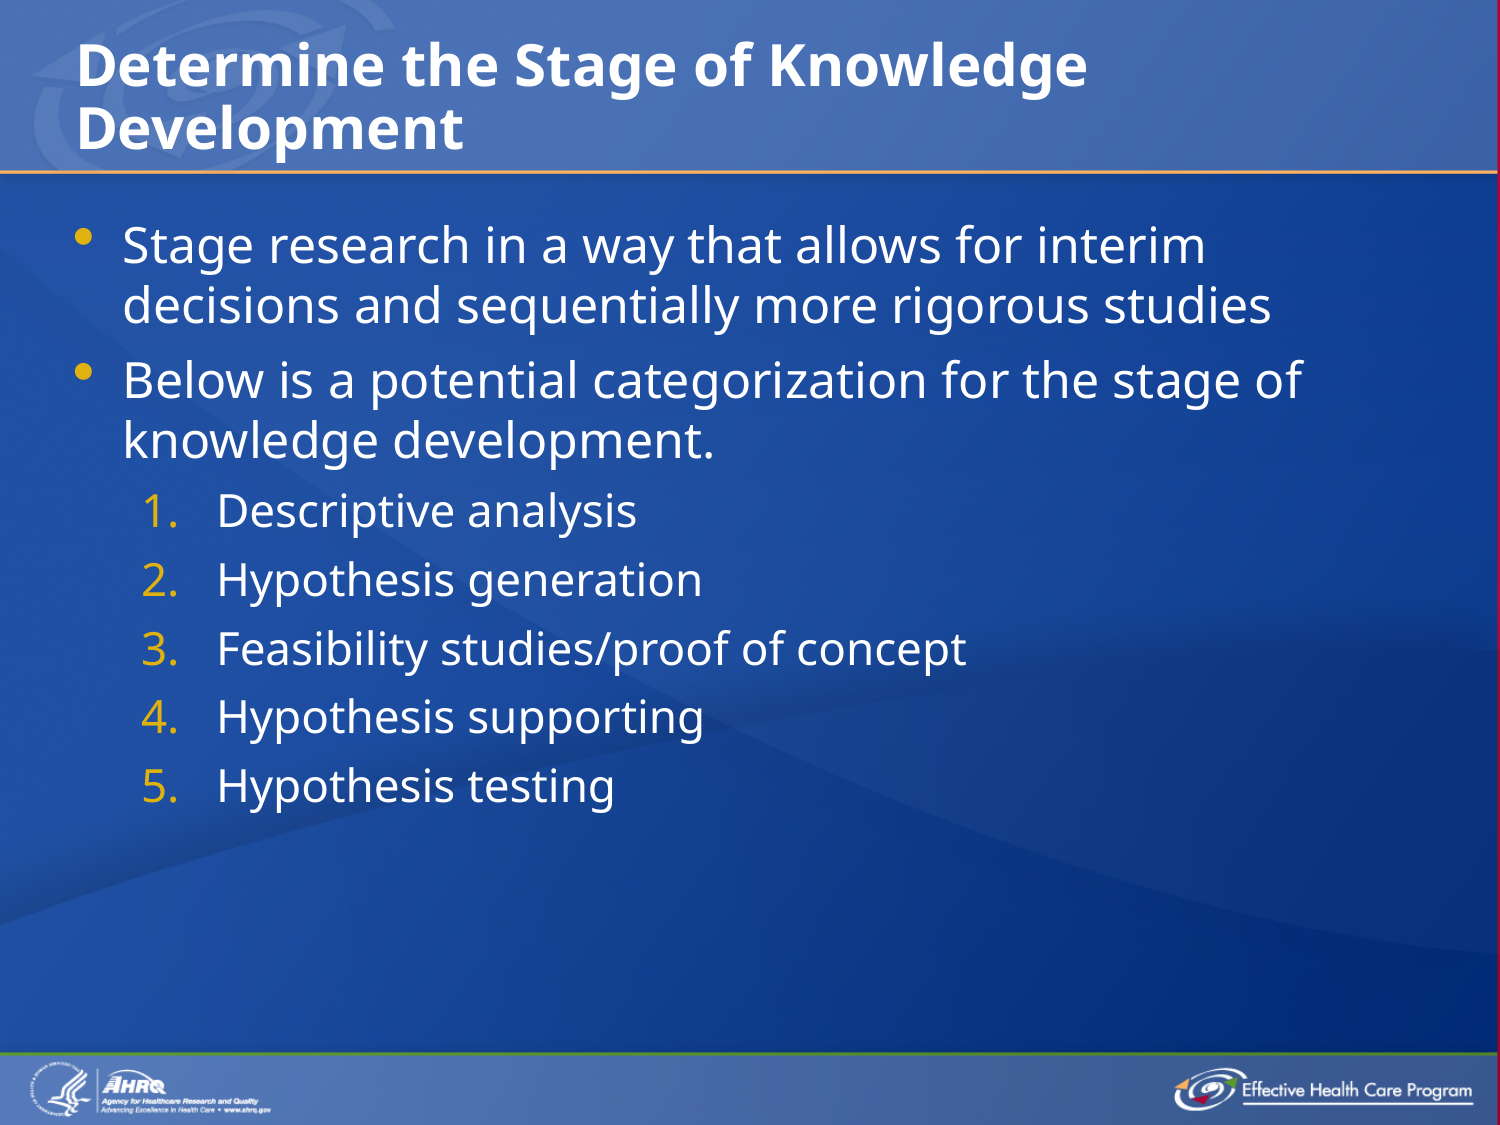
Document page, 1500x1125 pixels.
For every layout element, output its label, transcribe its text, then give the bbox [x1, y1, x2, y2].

list Stage research in a way that allows for interim decisions and sequentially more rigorous studies Below is a potential categorization for the stage of knowledge development. Descriptive analysis Hypothesis generation Feasibility studies/proof of concept Hypothesis supporting Hypothesis testing [75, 213, 1425, 1005]
picture [0, 0, 1500, 1125]
title Determine the Stage of Knowledge Development [75, 21, 1425, 163]
